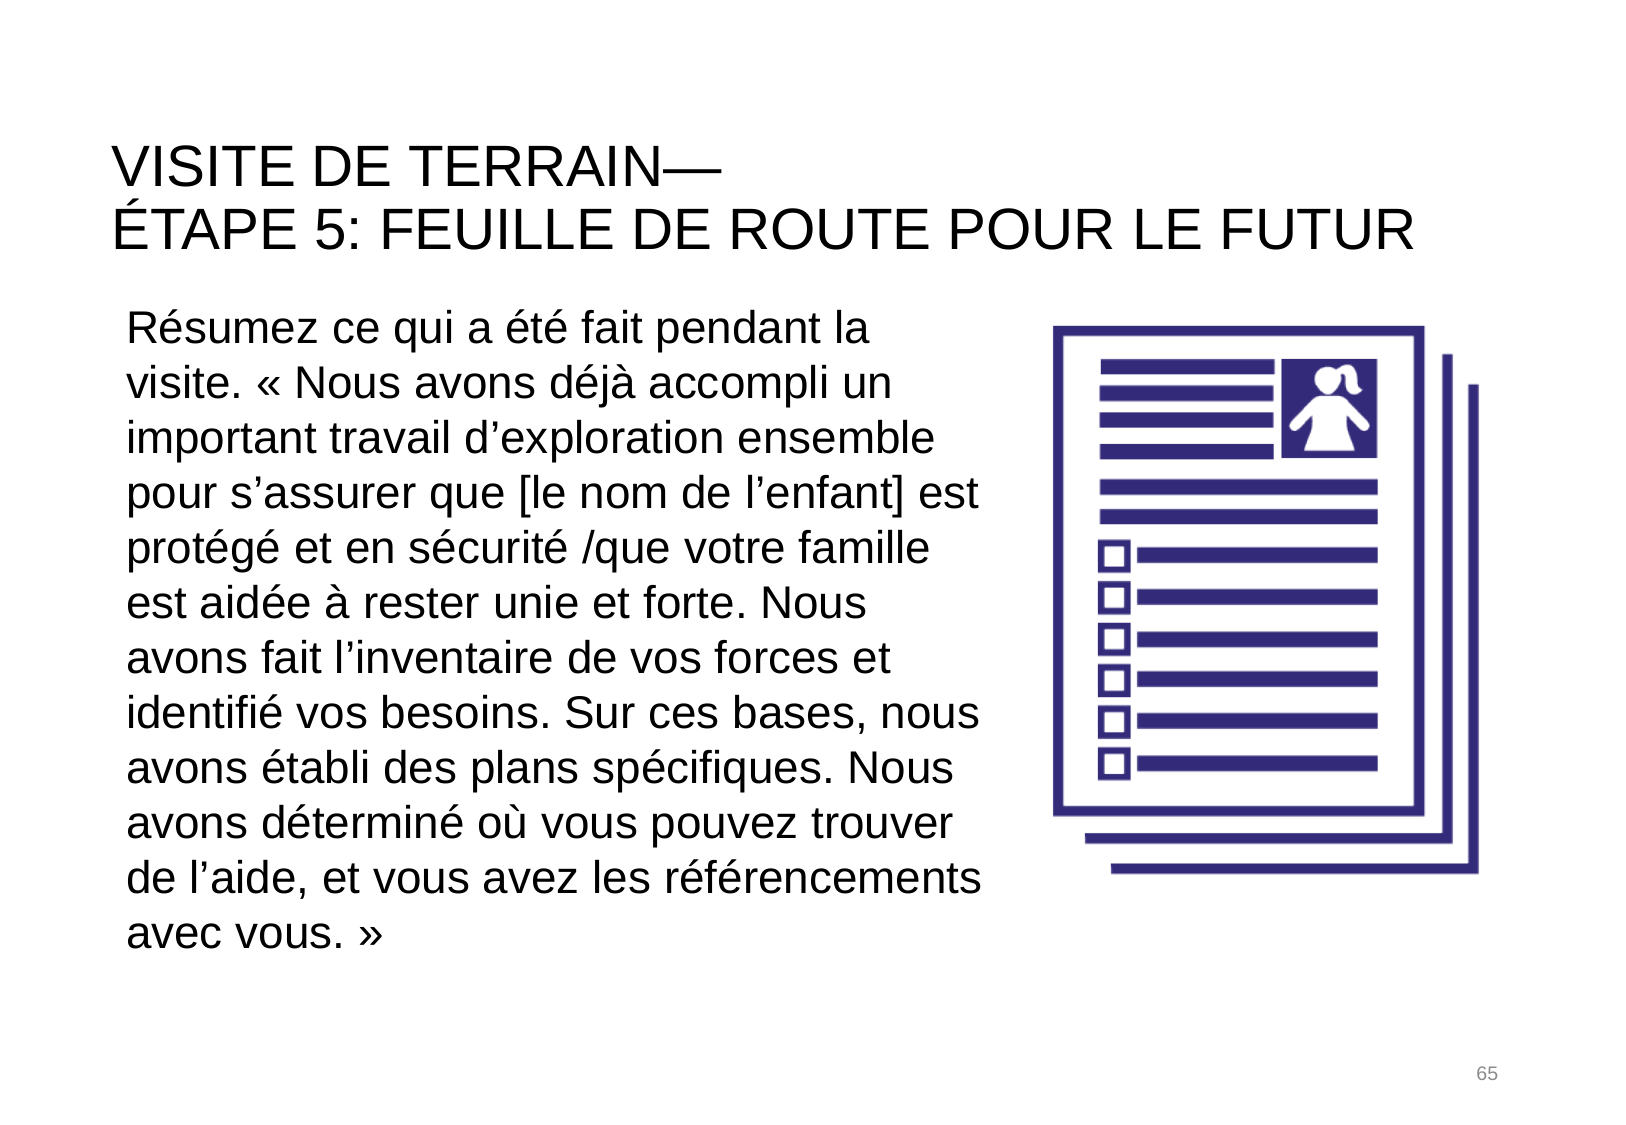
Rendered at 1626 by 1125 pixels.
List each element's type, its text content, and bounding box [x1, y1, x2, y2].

title Visite de Terrain— étape 5: Feuille de route pour le futur [111, 59, 1514, 270]
list Résumez ce qui a été fait pendant la visite. « Nous avons déjà accompli un important travail d’exploration ensemble pour s’assurer que [le nom de l’enfant] est protégé et en sécurité /que votre famille est aidée à rester unie et forte. Nous avons fait l’inventaire de vos forces et identifié vos besoins. Sur ces bases, nous avons établi des plans spécifiques. Nous avons déterminé où vous pouvez trouver de l’aide, et vous avez les référencements avec vous. » [111, 297, 991, 1014]
picture [1017, 298, 1514, 1015]
slide_number 65 [1147, 1042, 1514, 1103]
